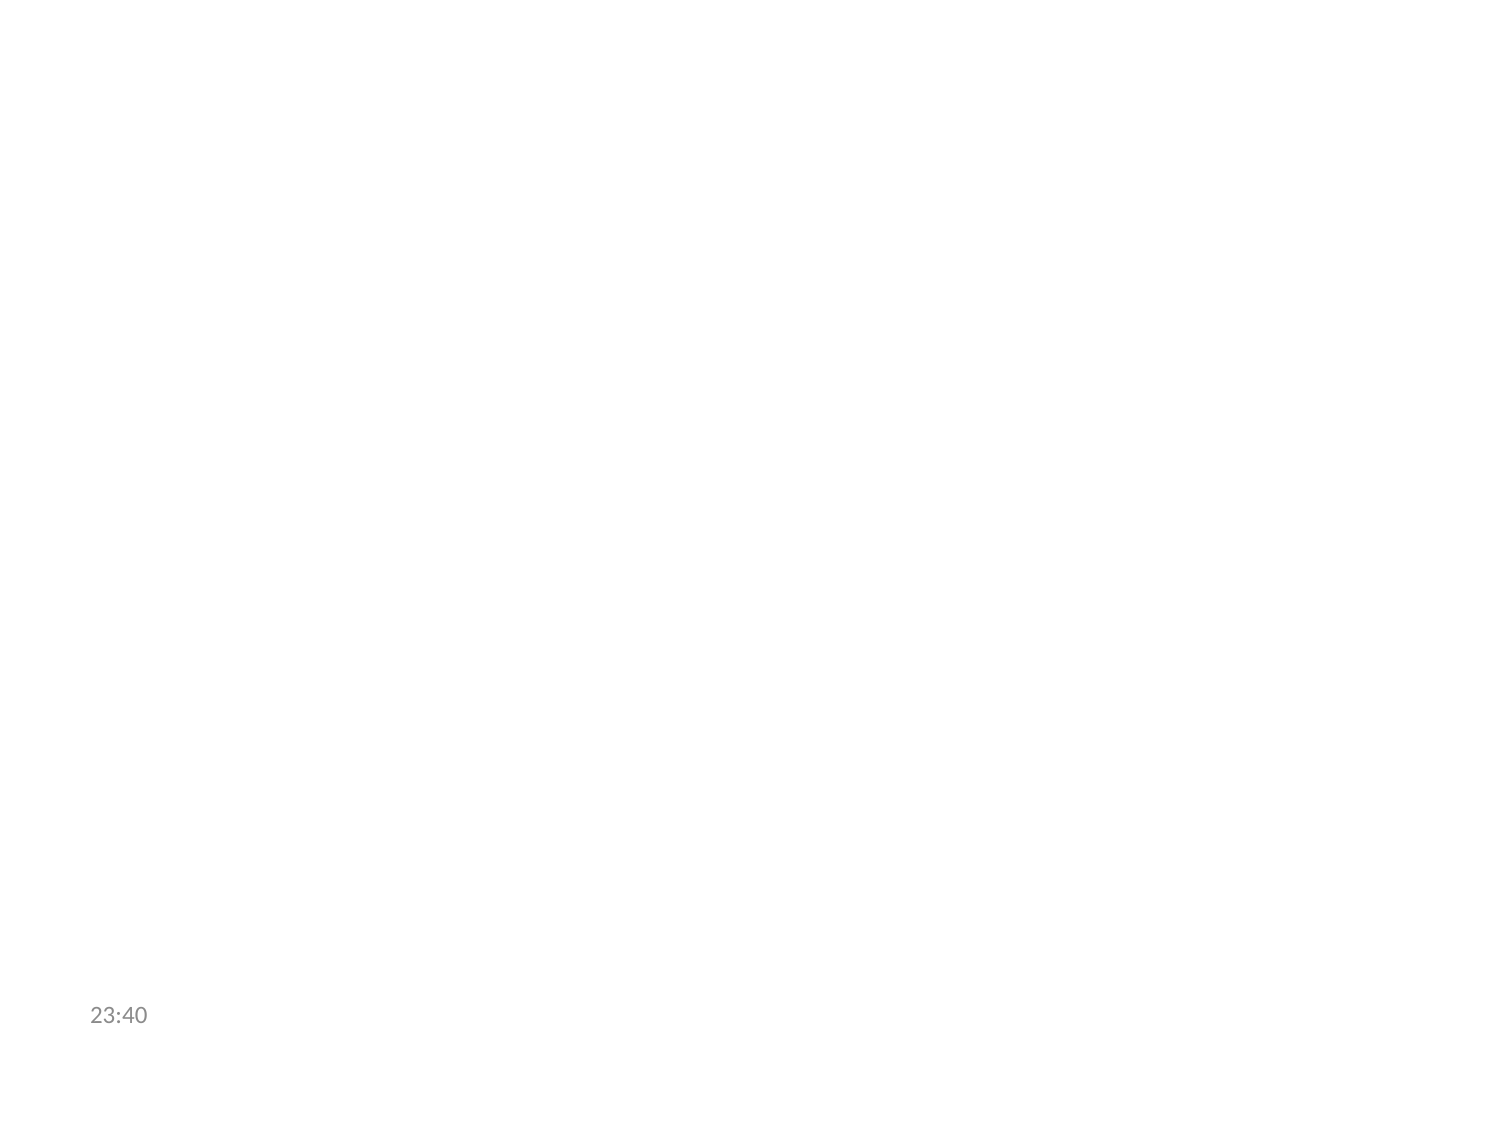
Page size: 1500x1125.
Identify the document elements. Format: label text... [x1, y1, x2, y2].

text_box 15:35 [75, 983, 425, 1044]
